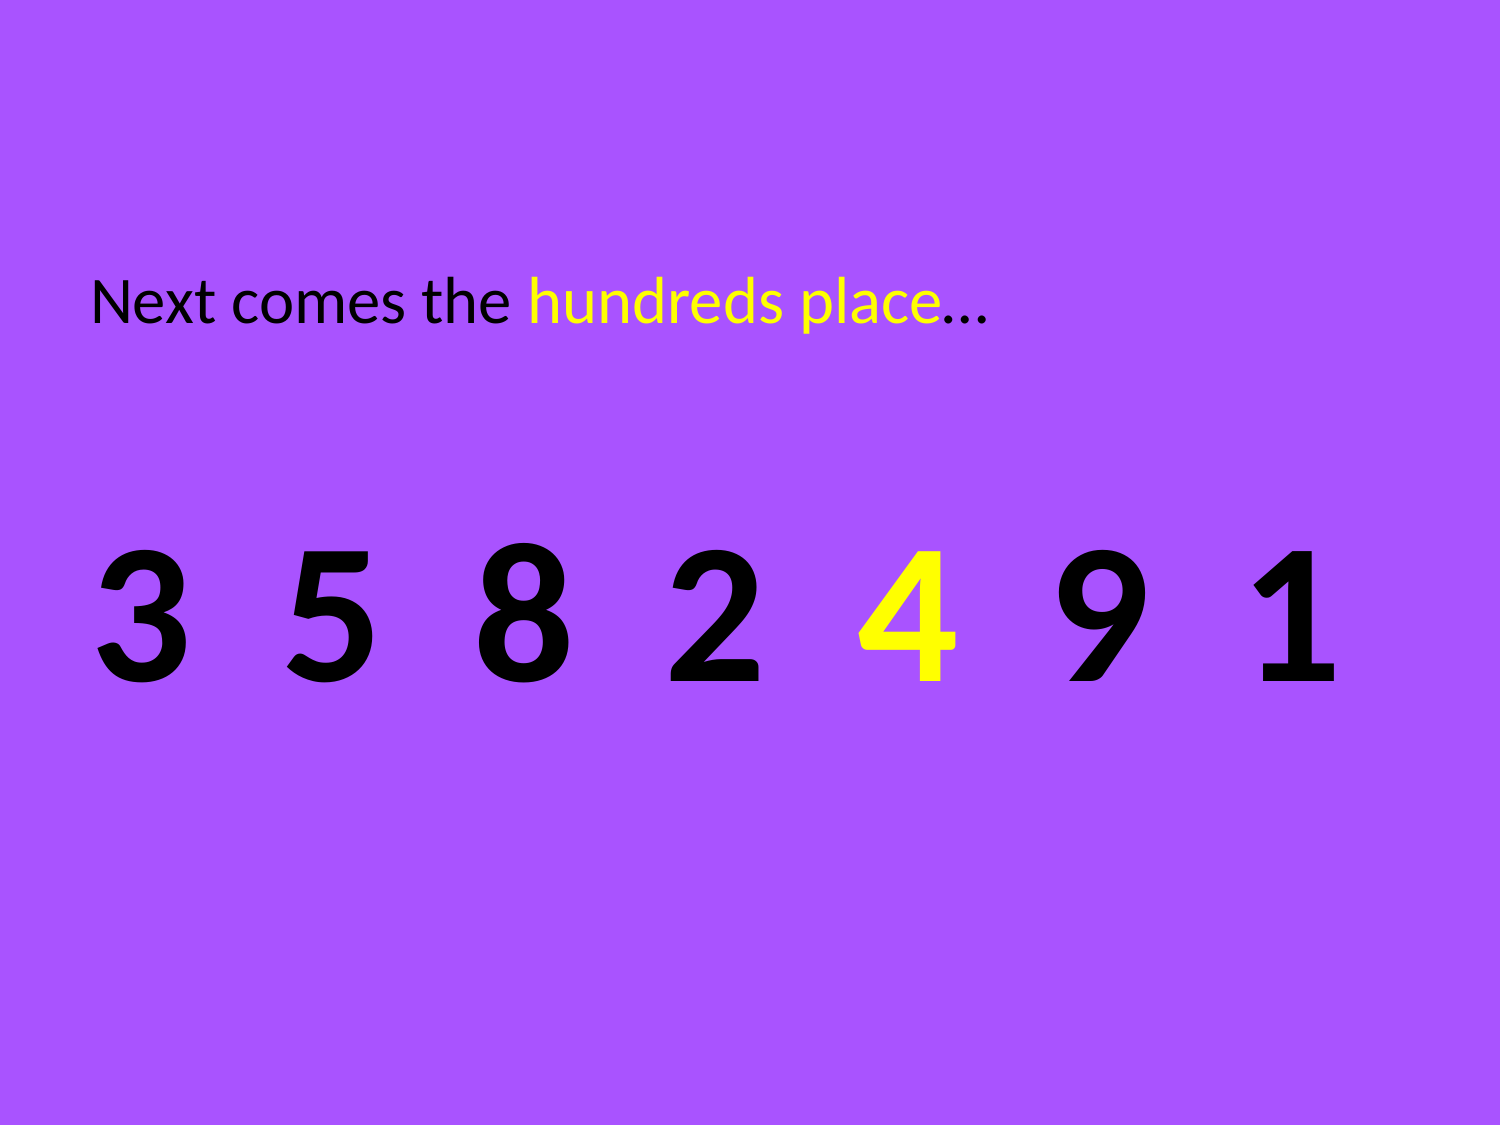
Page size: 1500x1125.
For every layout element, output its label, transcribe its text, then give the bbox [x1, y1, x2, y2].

list Next comes the hundreds place… 3 5 8 2 4 9 1 [75, 62, 1425, 1005]
